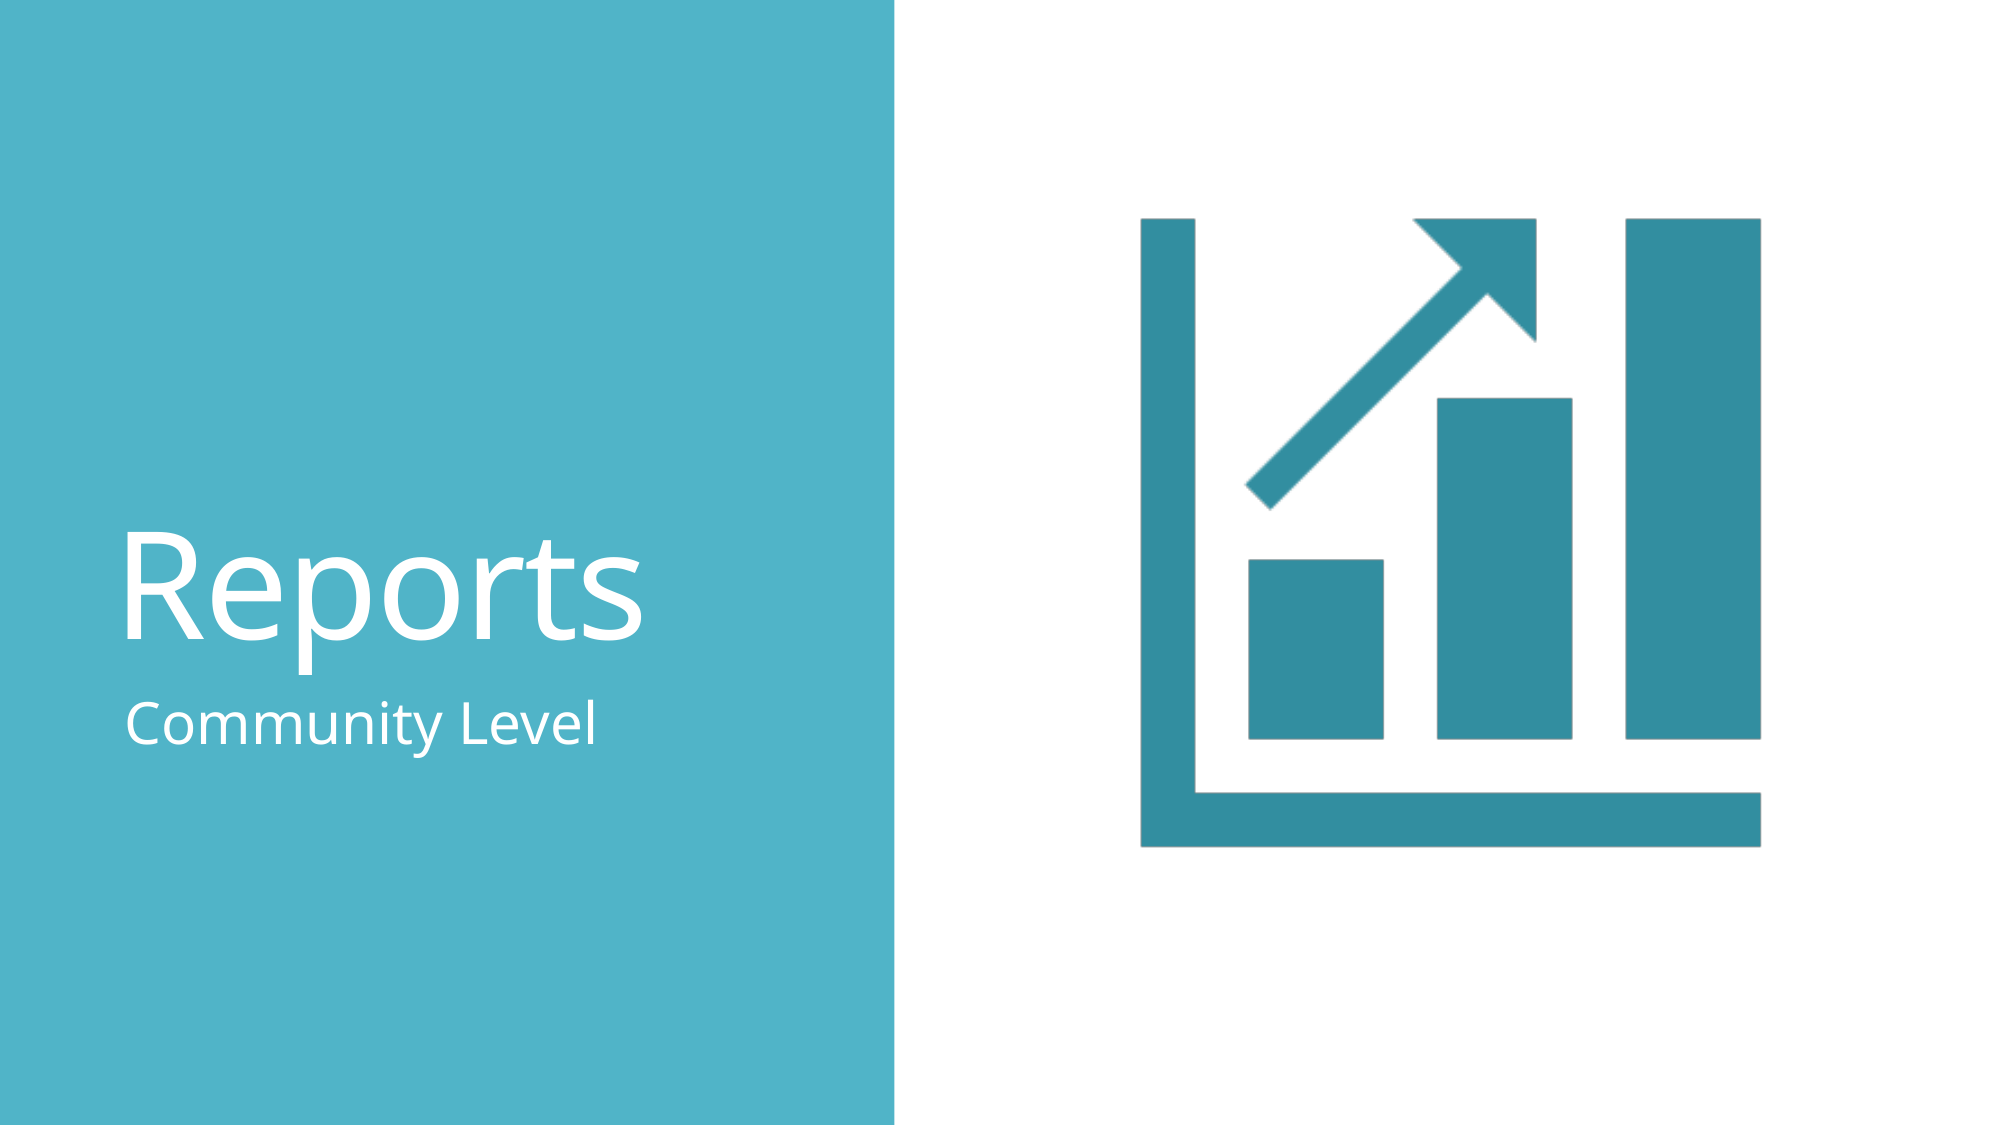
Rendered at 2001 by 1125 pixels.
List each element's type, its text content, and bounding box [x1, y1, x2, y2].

text_box [0, 0, 893, 1125]
list Community Level [109, 690, 789, 961]
picture [1016, 102, 1878, 965]
title Reports [98, 126, 789, 677]
text_box [893, 0, 2000, 1125]
